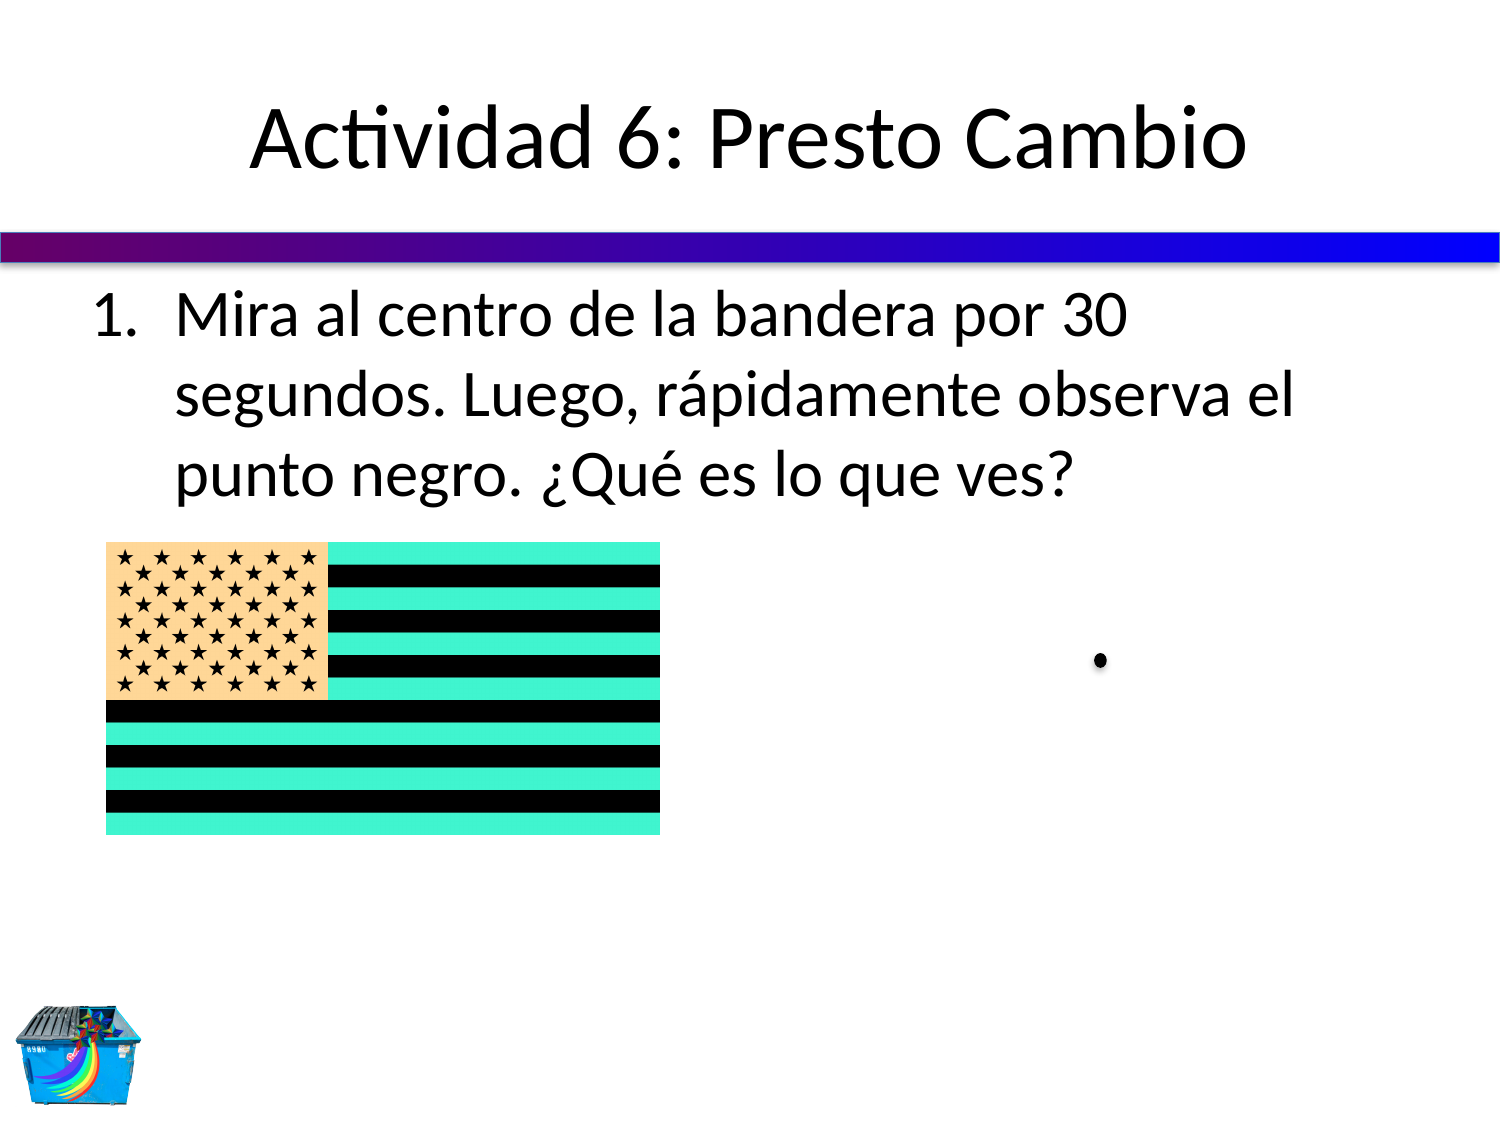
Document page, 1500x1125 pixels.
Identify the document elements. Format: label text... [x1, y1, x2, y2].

title Actividad 6: Presto Cambio [75, 38, 1425, 226]
text_box [1094, 653, 1107, 668]
list Mira al centro de la bandera por 30 segundos. Luego, rápidamente observa el punto negro. ¿Qué es lo que ves? [75, 262, 1425, 1005]
picture [14, 1004, 143, 1107]
picture [106, 542, 661, 835]
